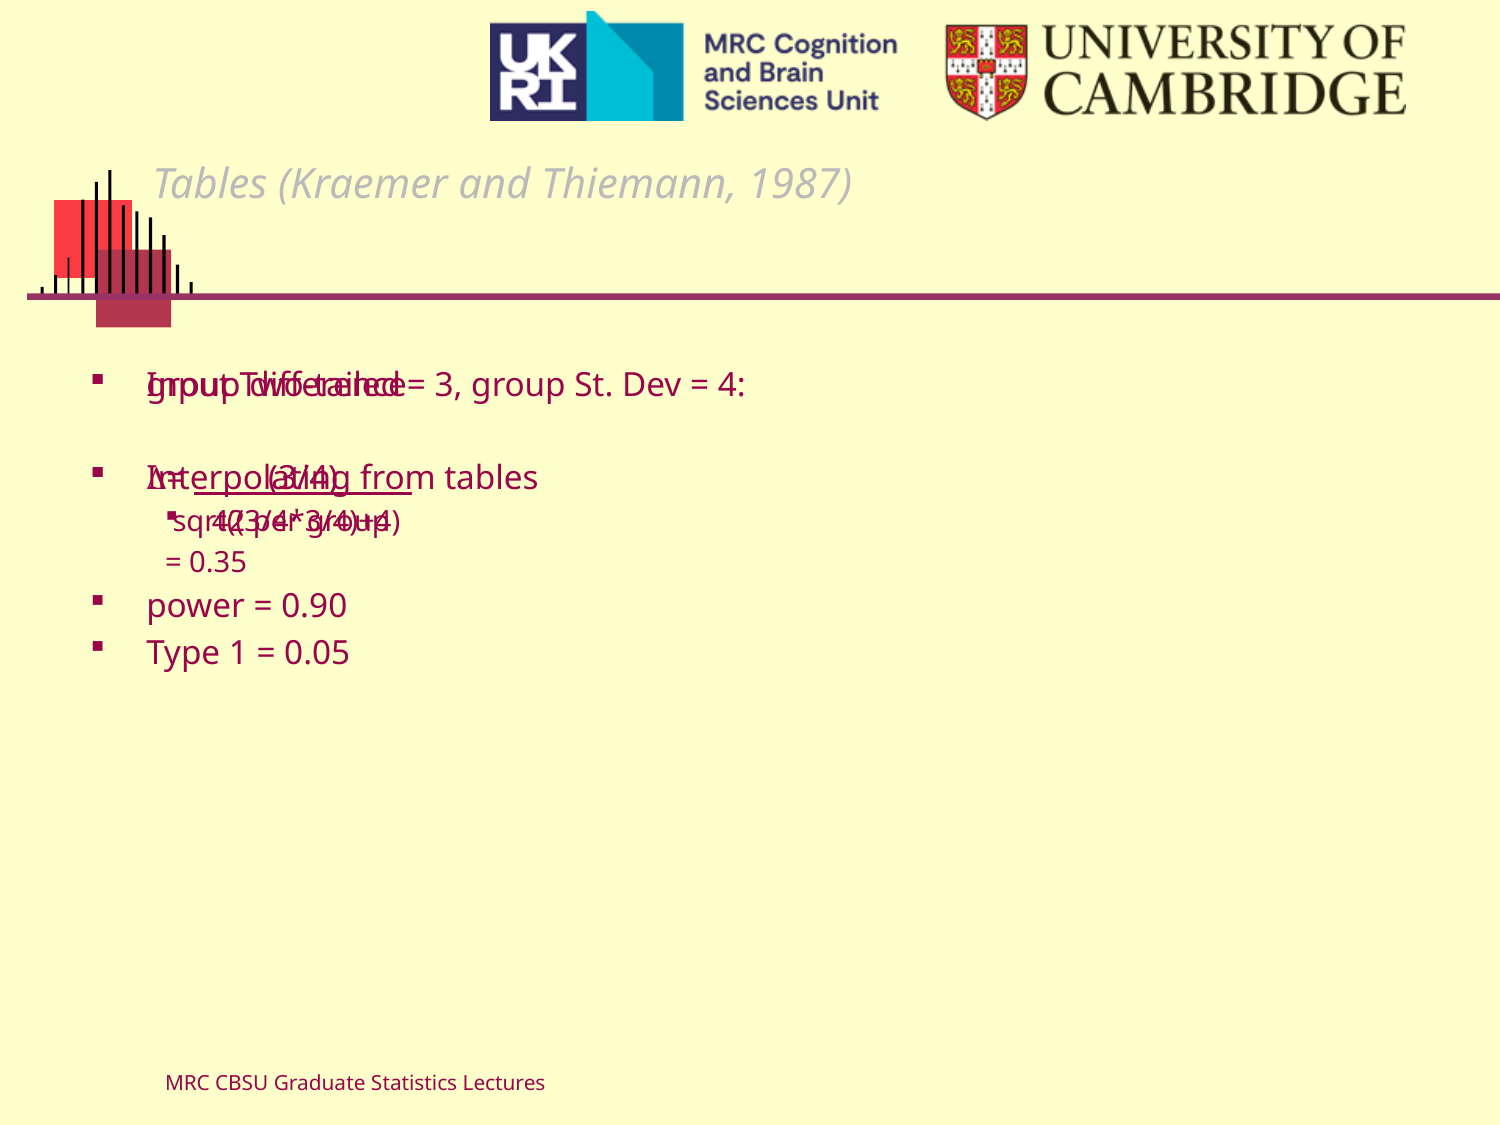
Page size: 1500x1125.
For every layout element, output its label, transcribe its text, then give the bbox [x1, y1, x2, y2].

picture [490, 11, 1406, 121]
title Tables (Kraemer and Thiemann, 1987) [137, 137, 988, 233]
list Input Two-tailed Interpolating from tables 42 per group [75, 262, 1425, 1038]
footer MRC CBSU Graduate Statistics Lectures [149, 1062, 988, 1101]
